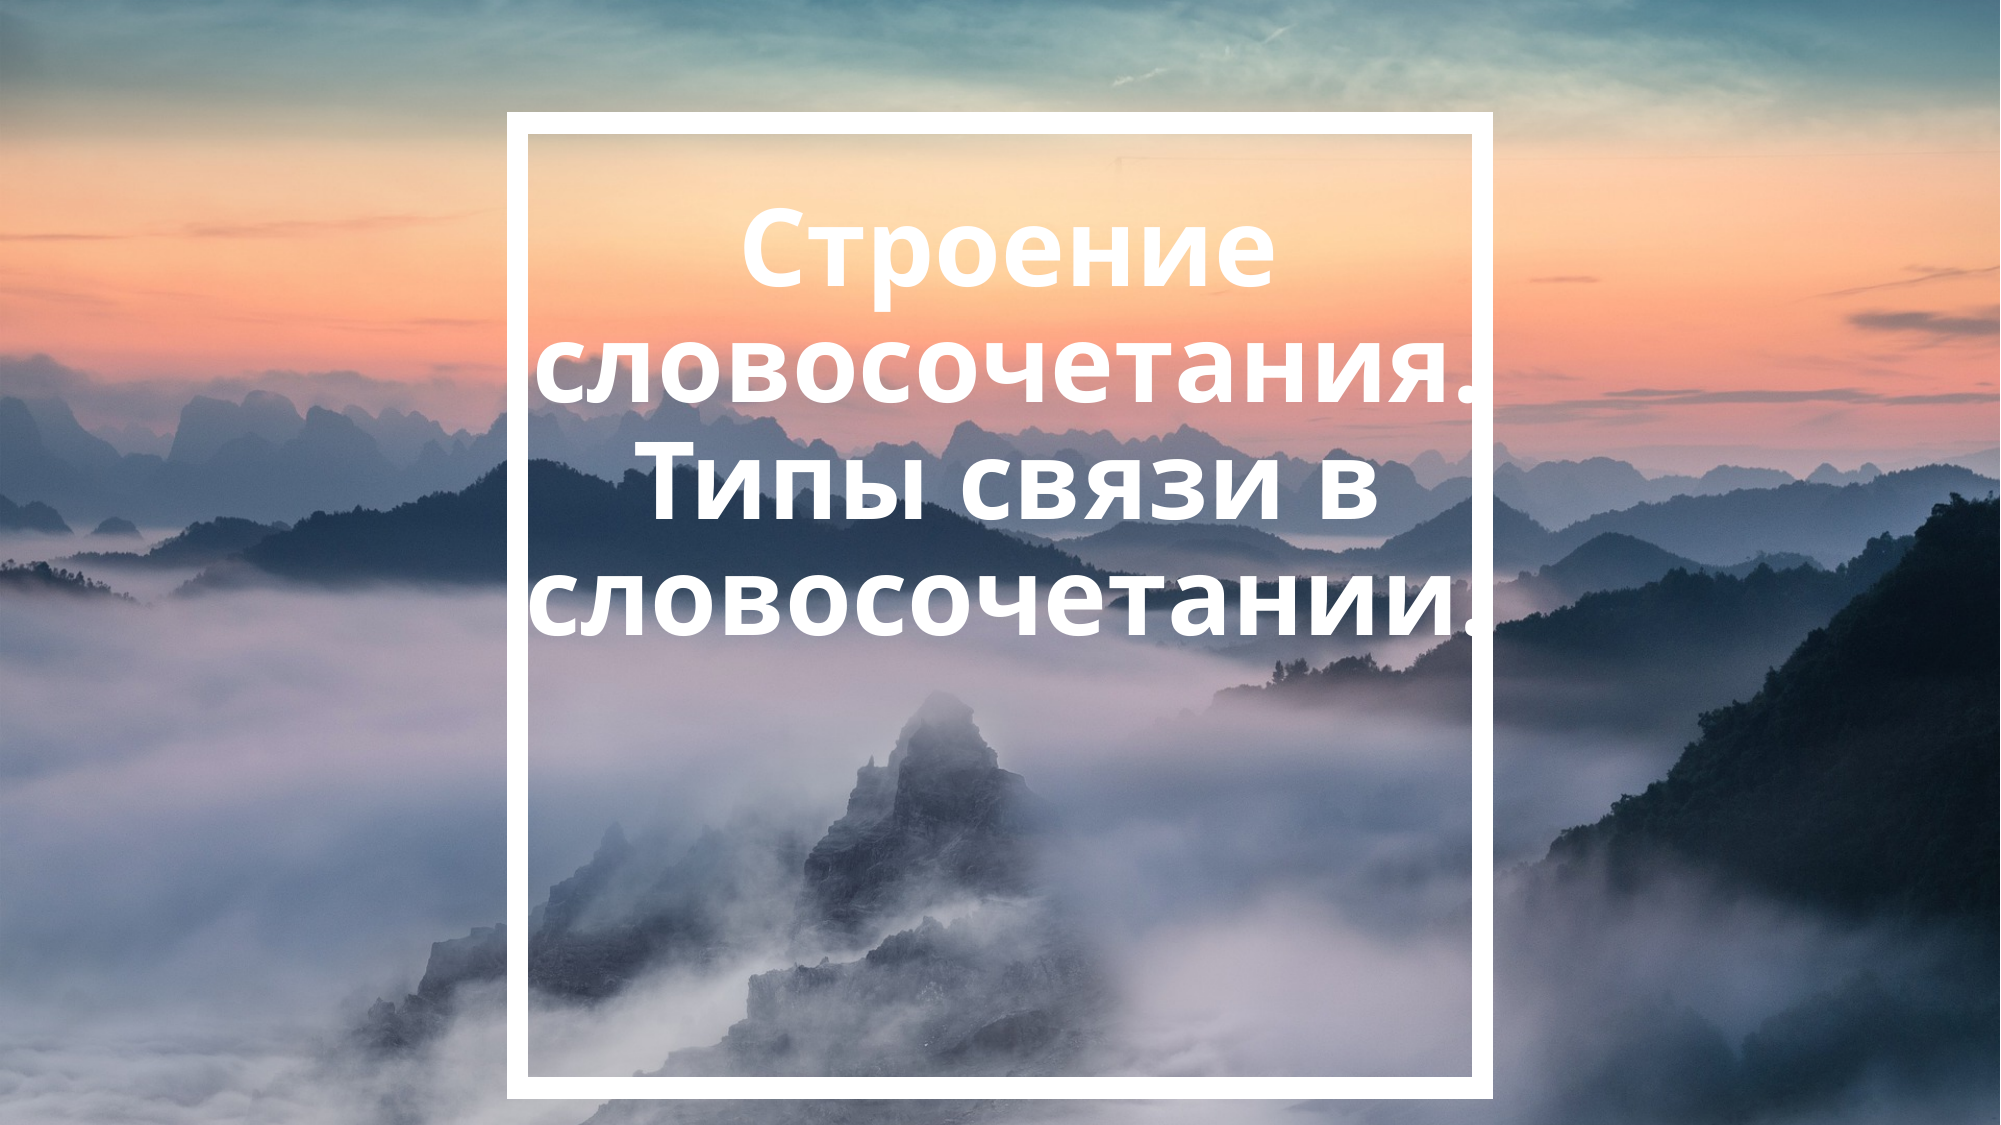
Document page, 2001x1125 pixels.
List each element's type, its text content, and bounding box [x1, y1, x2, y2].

title Строение словосочетания. Типы связи в словосочетании. [508, 70, 1509, 667]
picture [0, 0, 2000, 1125]
